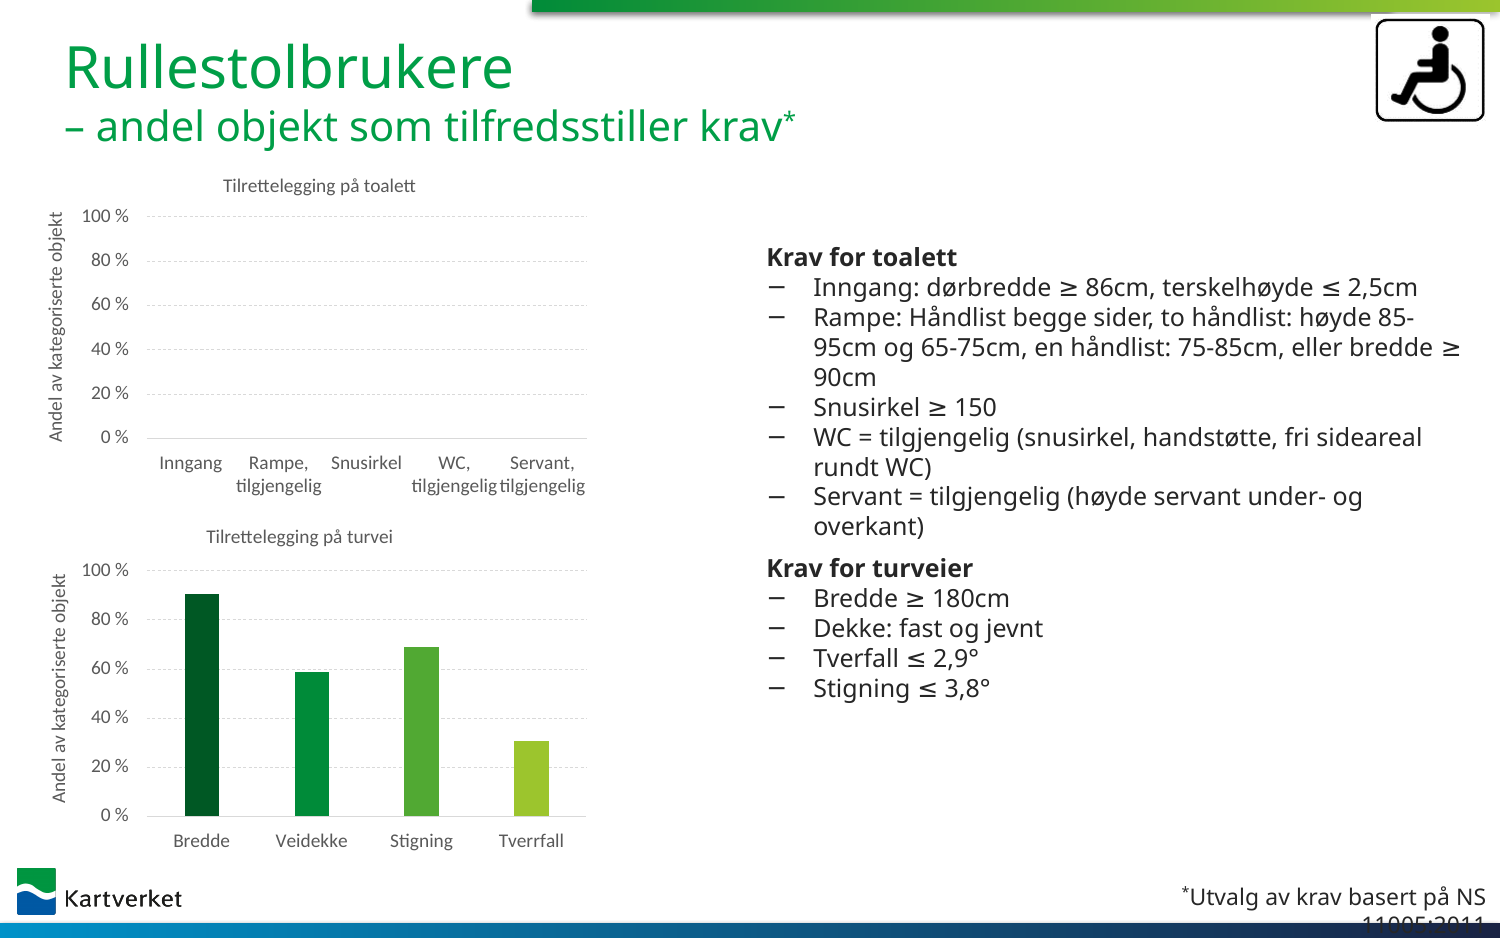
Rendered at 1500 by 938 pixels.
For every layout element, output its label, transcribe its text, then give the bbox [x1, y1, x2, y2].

text_box Rullestolbrukere – andel objekt som tilfredsstiller krav* [49, 14, 1431, 158]
picture [41, 520, 598, 859]
text_box *Utvalg av krav basert på NS 11005:2011 [1068, 873, 1500, 938]
picture [1371, 13, 1491, 127]
text_box Krav for toalett Inngang: dørbredde ≥ 86cm, terskelhøyde ≤ 2,5cm Rampe: Håndlist begge sider, to håndlist: høyde 85-95cm og 65-75cm, en håndlist: 75-85cm, eller bredde ≥ 90cm Snusirkel ≥ 150 WC = tilgjengelig (snusirkel, handstøtte, fri sideareal rundt WC) Servant = tilgjengelig (høyde servant under- og overkant) [751, 234, 1483, 545]
picture [41, 166, 598, 505]
text_box Krav for turveier Bredde ≥ 180cm Dekke: fast og jevnt Tverfall ≤ 2,9° Stigning ≤ 3,8° [751, 545, 1483, 710]
